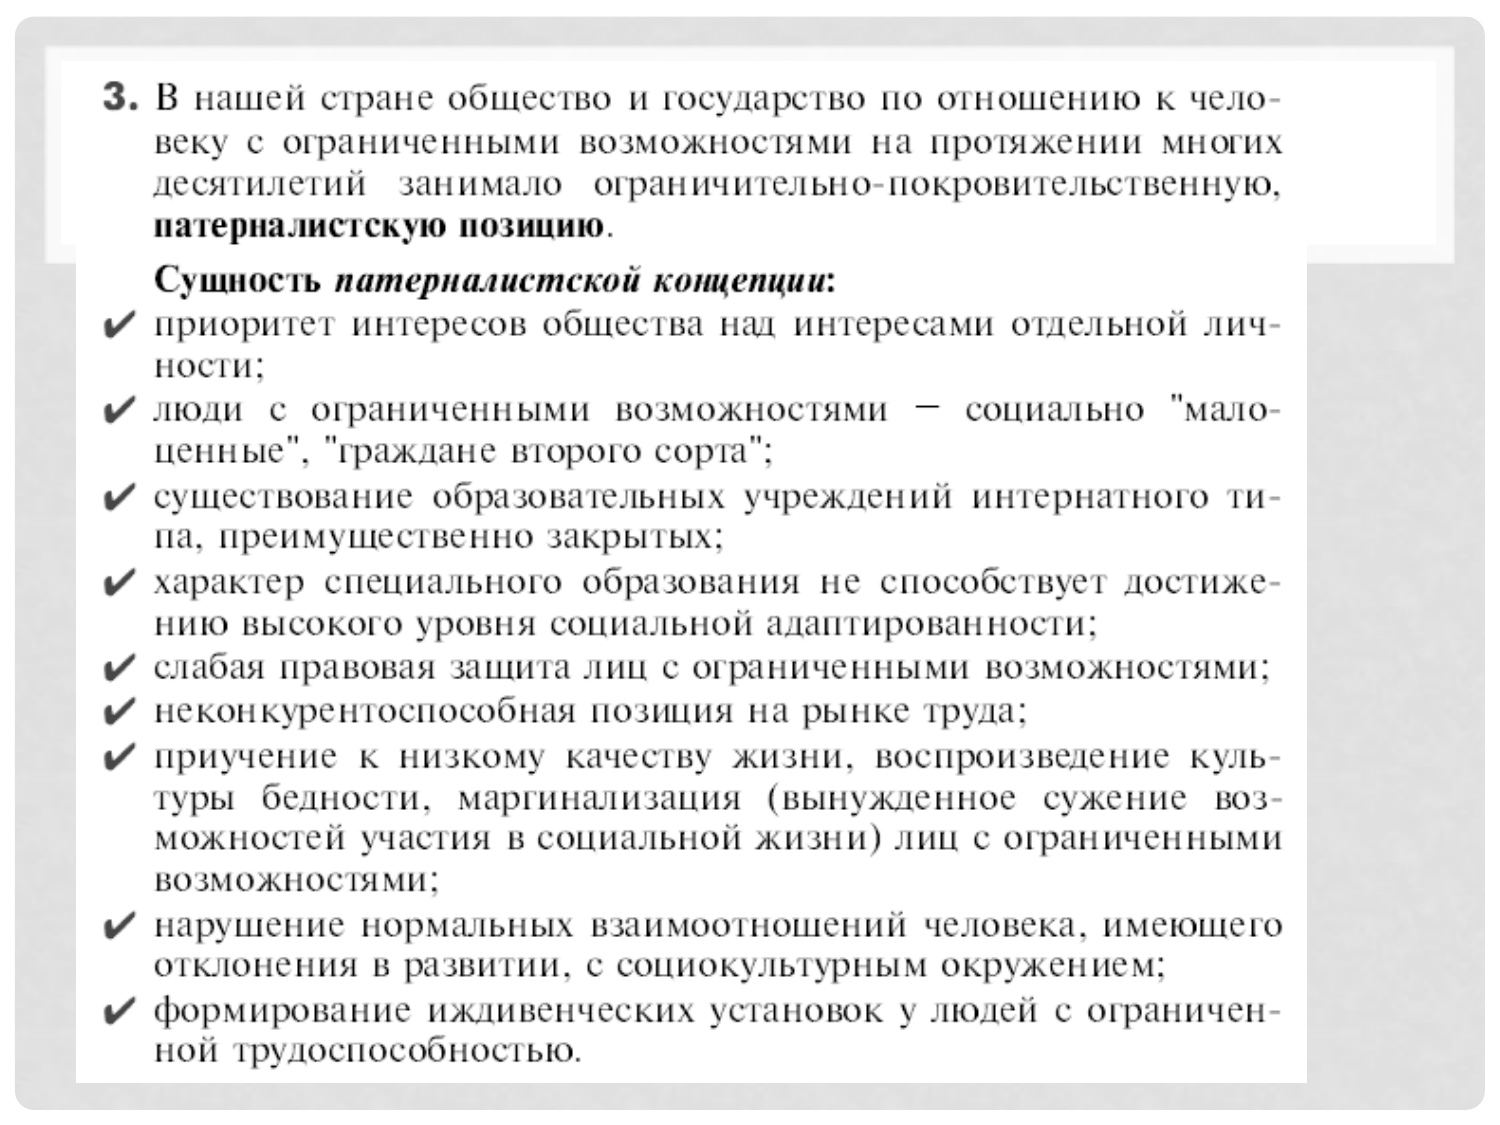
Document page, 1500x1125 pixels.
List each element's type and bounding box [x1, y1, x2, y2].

picture [76, 77, 1307, 1083]
